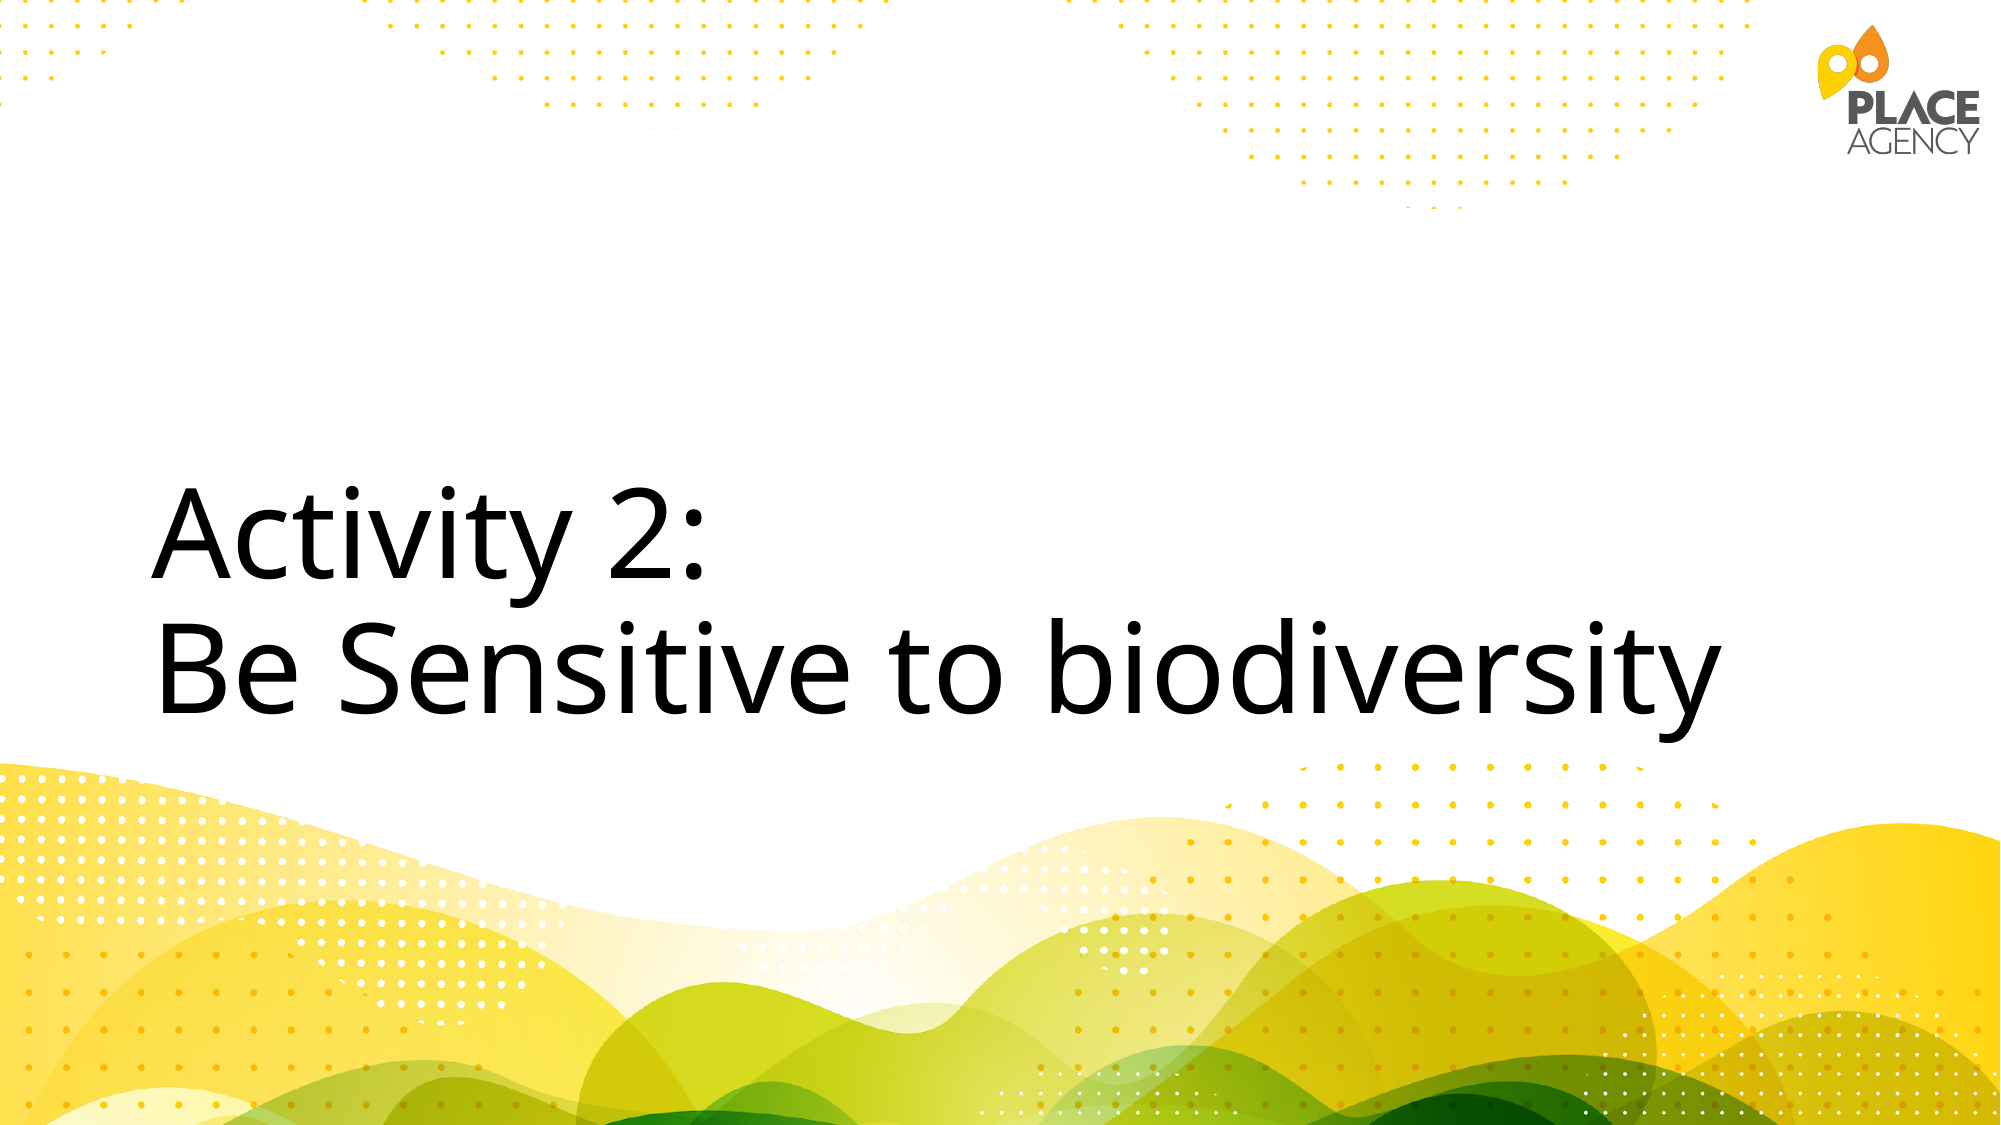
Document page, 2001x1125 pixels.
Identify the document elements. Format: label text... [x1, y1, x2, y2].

title Activity 2: Be Sensitive to biodiversity [136, 280, 1862, 749]
picture [0, 0, 2000, 1125]
